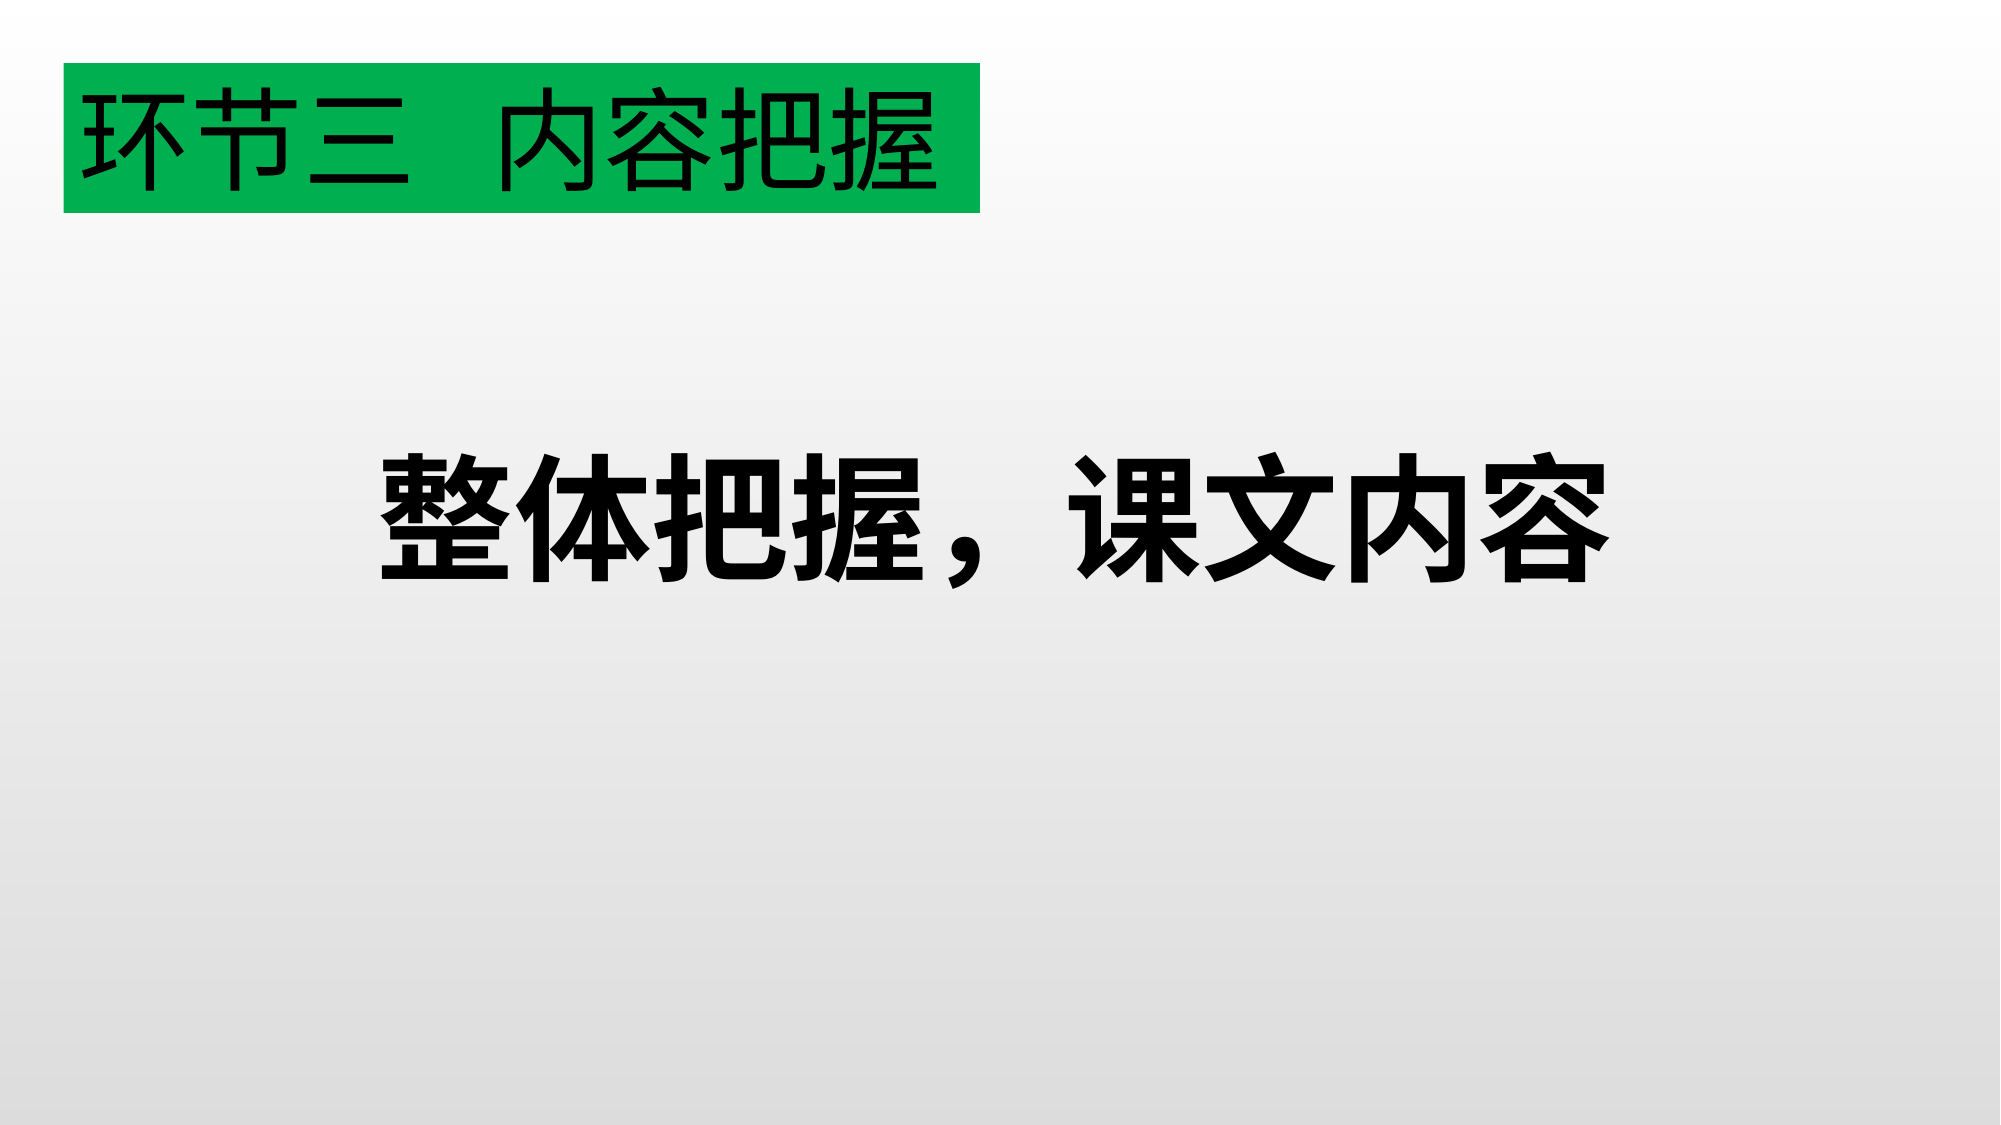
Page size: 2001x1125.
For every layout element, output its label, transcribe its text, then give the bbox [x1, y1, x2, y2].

text_box 环节三 内容把握 [63, 63, 980, 213]
text_box 整体把握，课文内容 [362, 425, 1698, 606]
